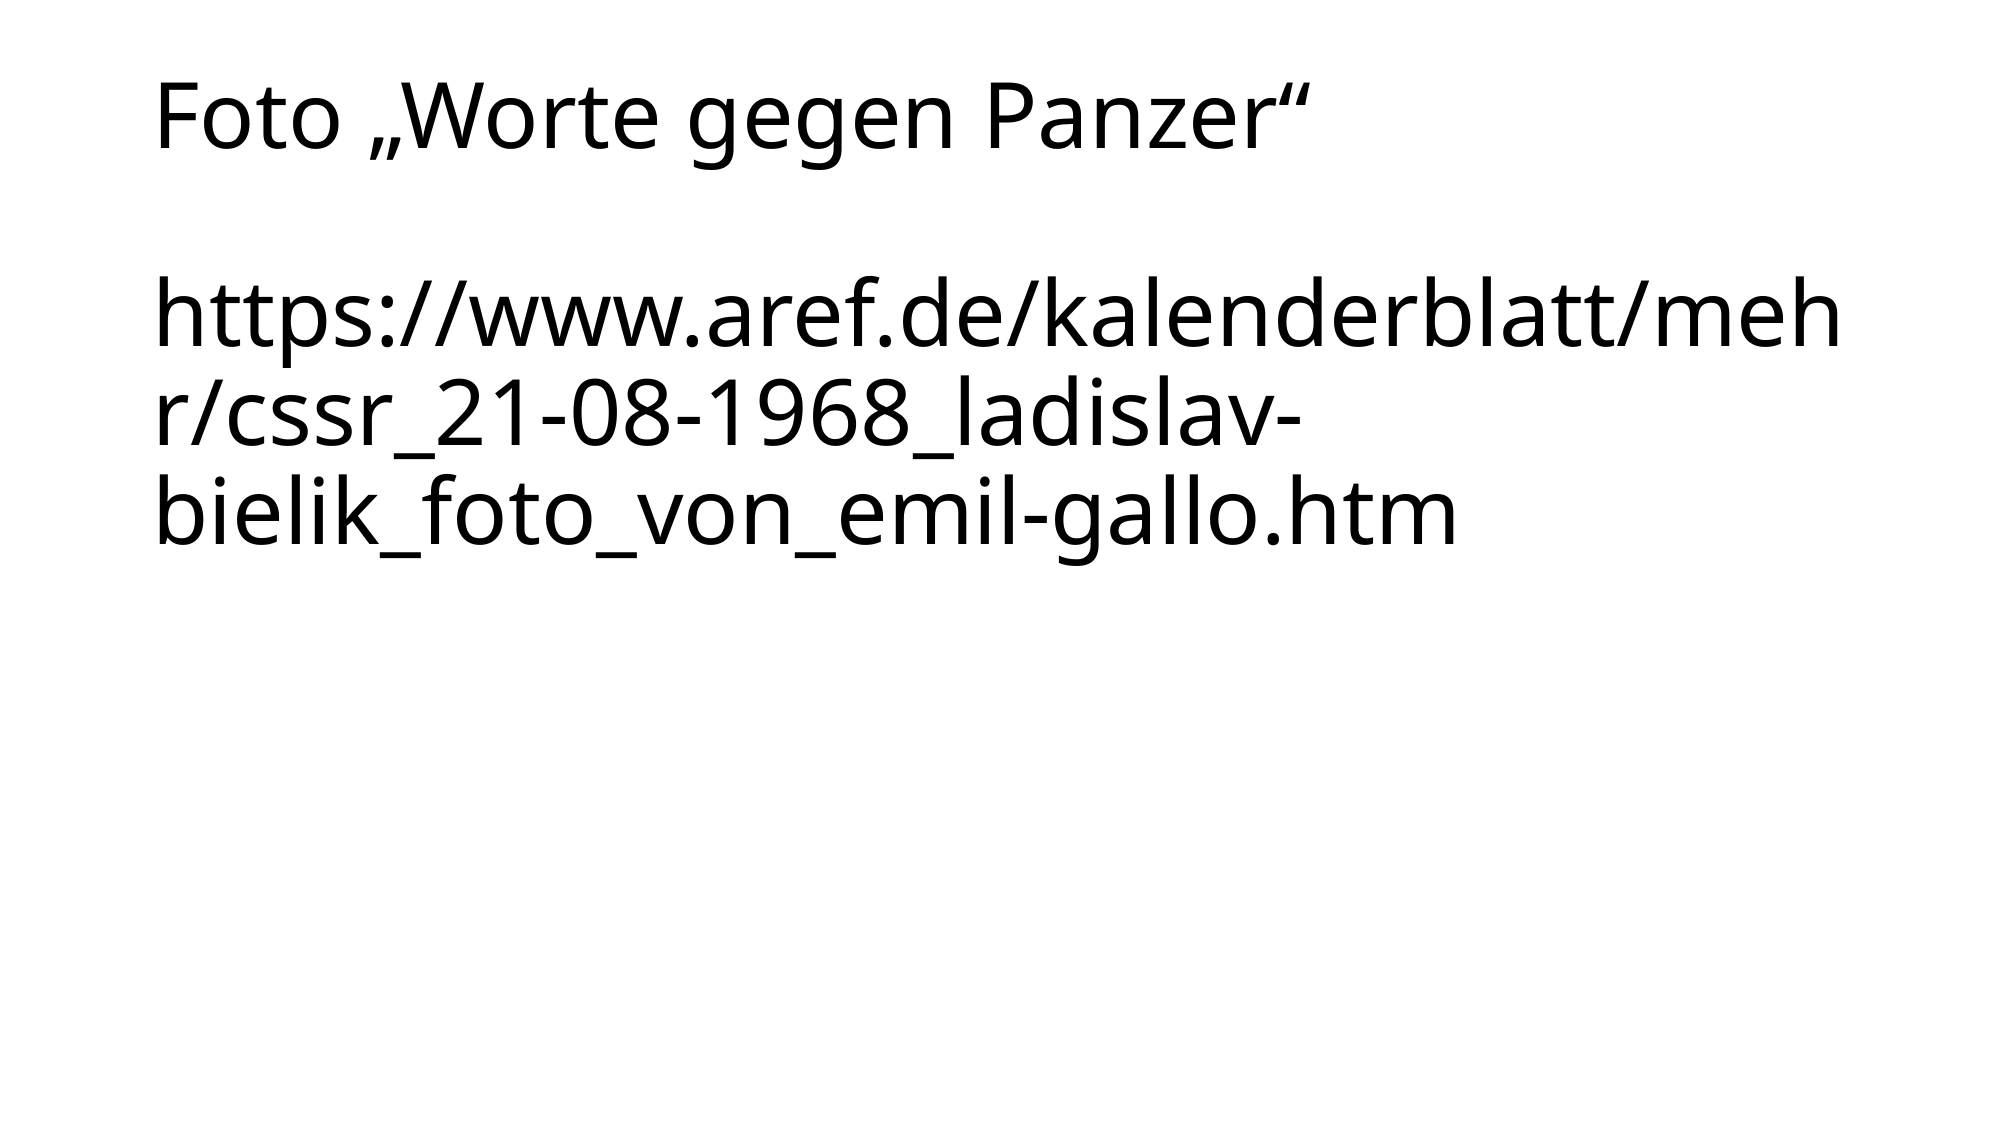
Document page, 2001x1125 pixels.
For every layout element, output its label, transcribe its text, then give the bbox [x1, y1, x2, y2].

title Foto „Worte gegen Panzer“ https://www.aref.de/kalenderblatt/mehr/cssr_21-08-1968_ladislav-bielik_foto_von_emil-gallo.htm [137, 59, 1863, 783]
